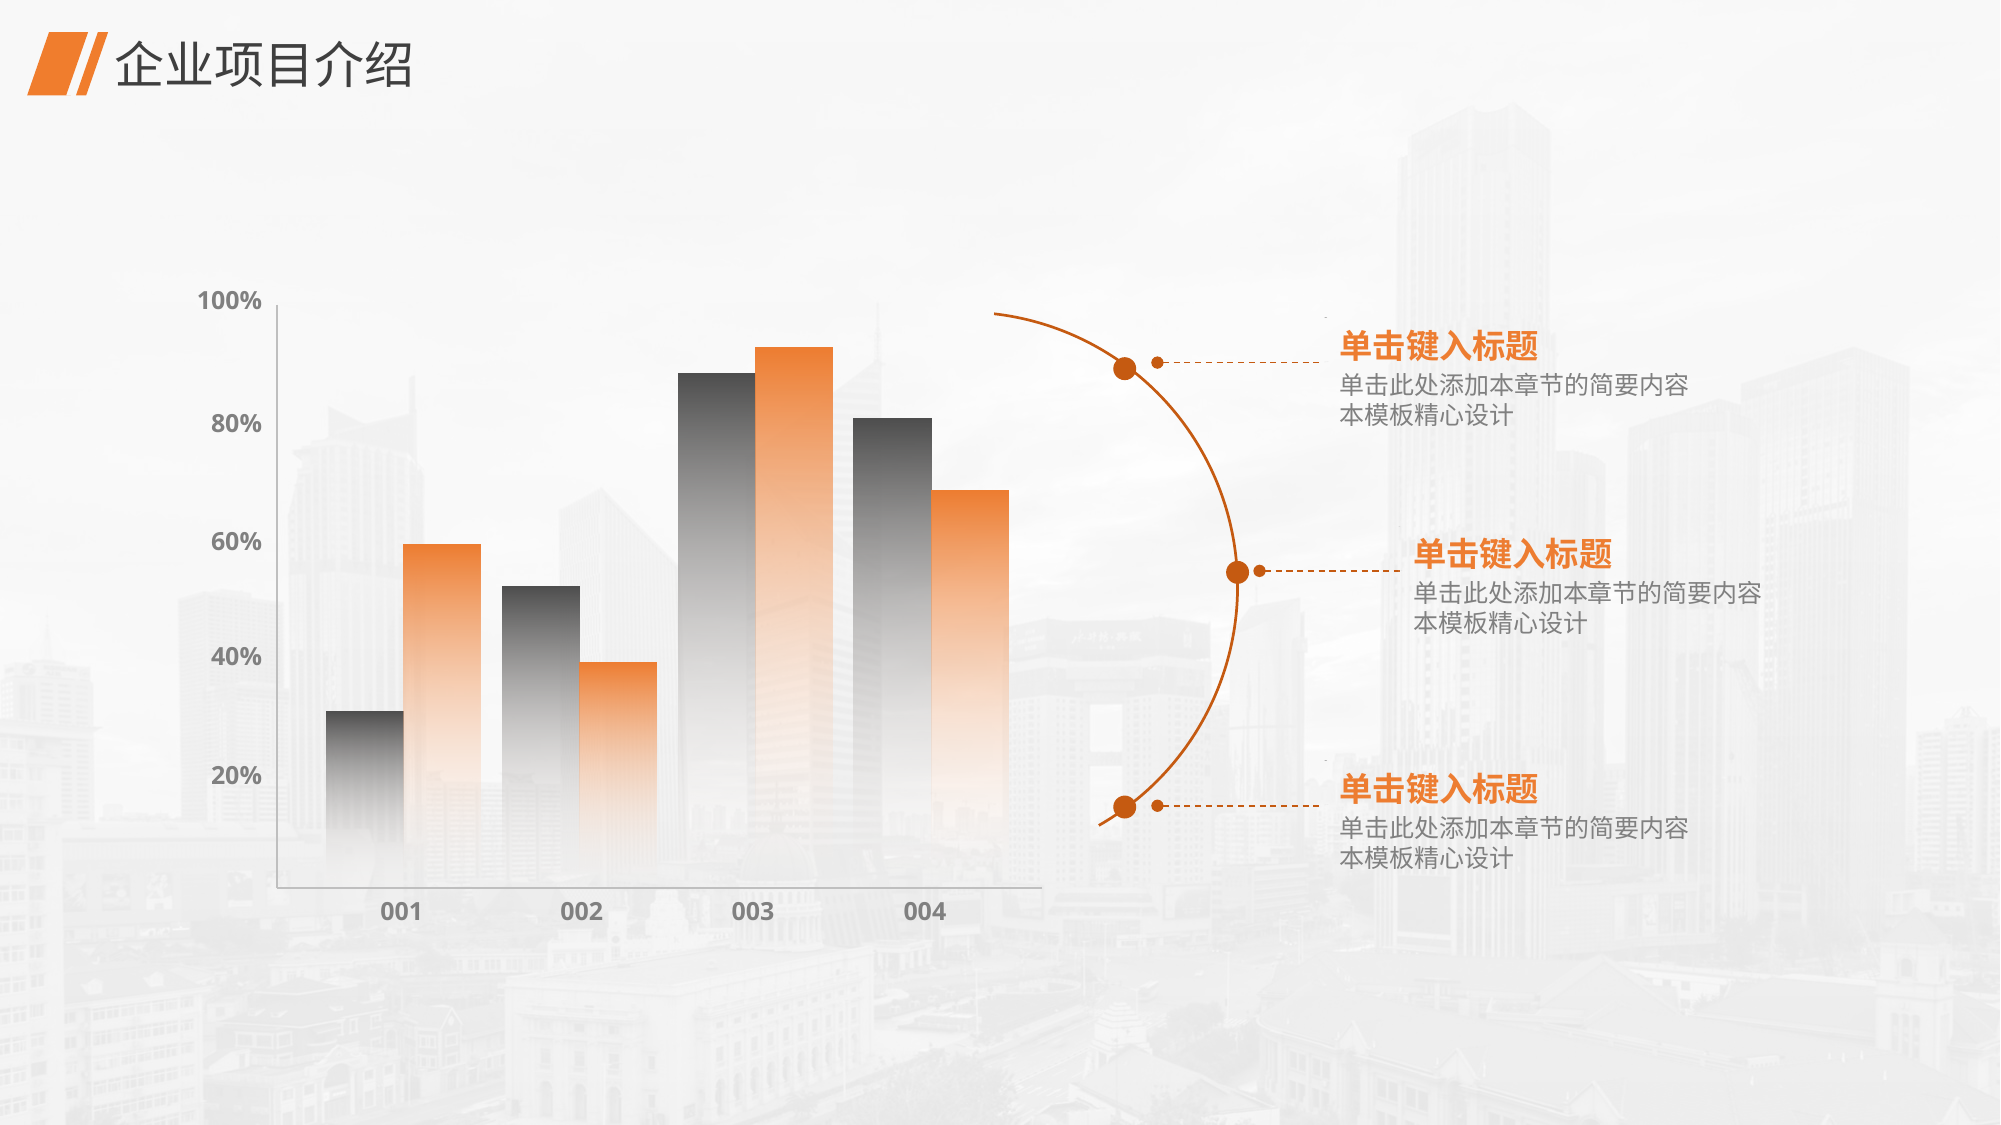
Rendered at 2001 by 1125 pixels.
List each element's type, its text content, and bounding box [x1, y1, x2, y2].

text_box 100% [99, 277, 277, 323]
text_box [1096, 813, 1117, 829]
text_box [1134, 585, 1240, 803]
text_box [1324, 760, 1710, 881]
text_box 001 [318, 889, 486, 933]
text_box [1043, 321, 1118, 361]
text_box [1324, 317, 1710, 438]
text_box 002 [498, 889, 666, 933]
text_box 80% [99, 400, 276, 445]
text_box 40% [99, 633, 276, 679]
text_box [1112, 356, 1138, 382]
text_box 003 [669, 889, 837, 933]
text_box [1225, 559, 1251, 585]
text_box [276, 304, 1043, 888]
text_box 20% [99, 751, 276, 797]
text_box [1398, 526, 1783, 647]
text_box [1135, 371, 1239, 560]
text_box 004 [841, 889, 1009, 933]
text_box 60% [99, 518, 276, 563]
title 企业项目介绍 [99, 25, 736, 102]
text_box [1112, 794, 1138, 820]
